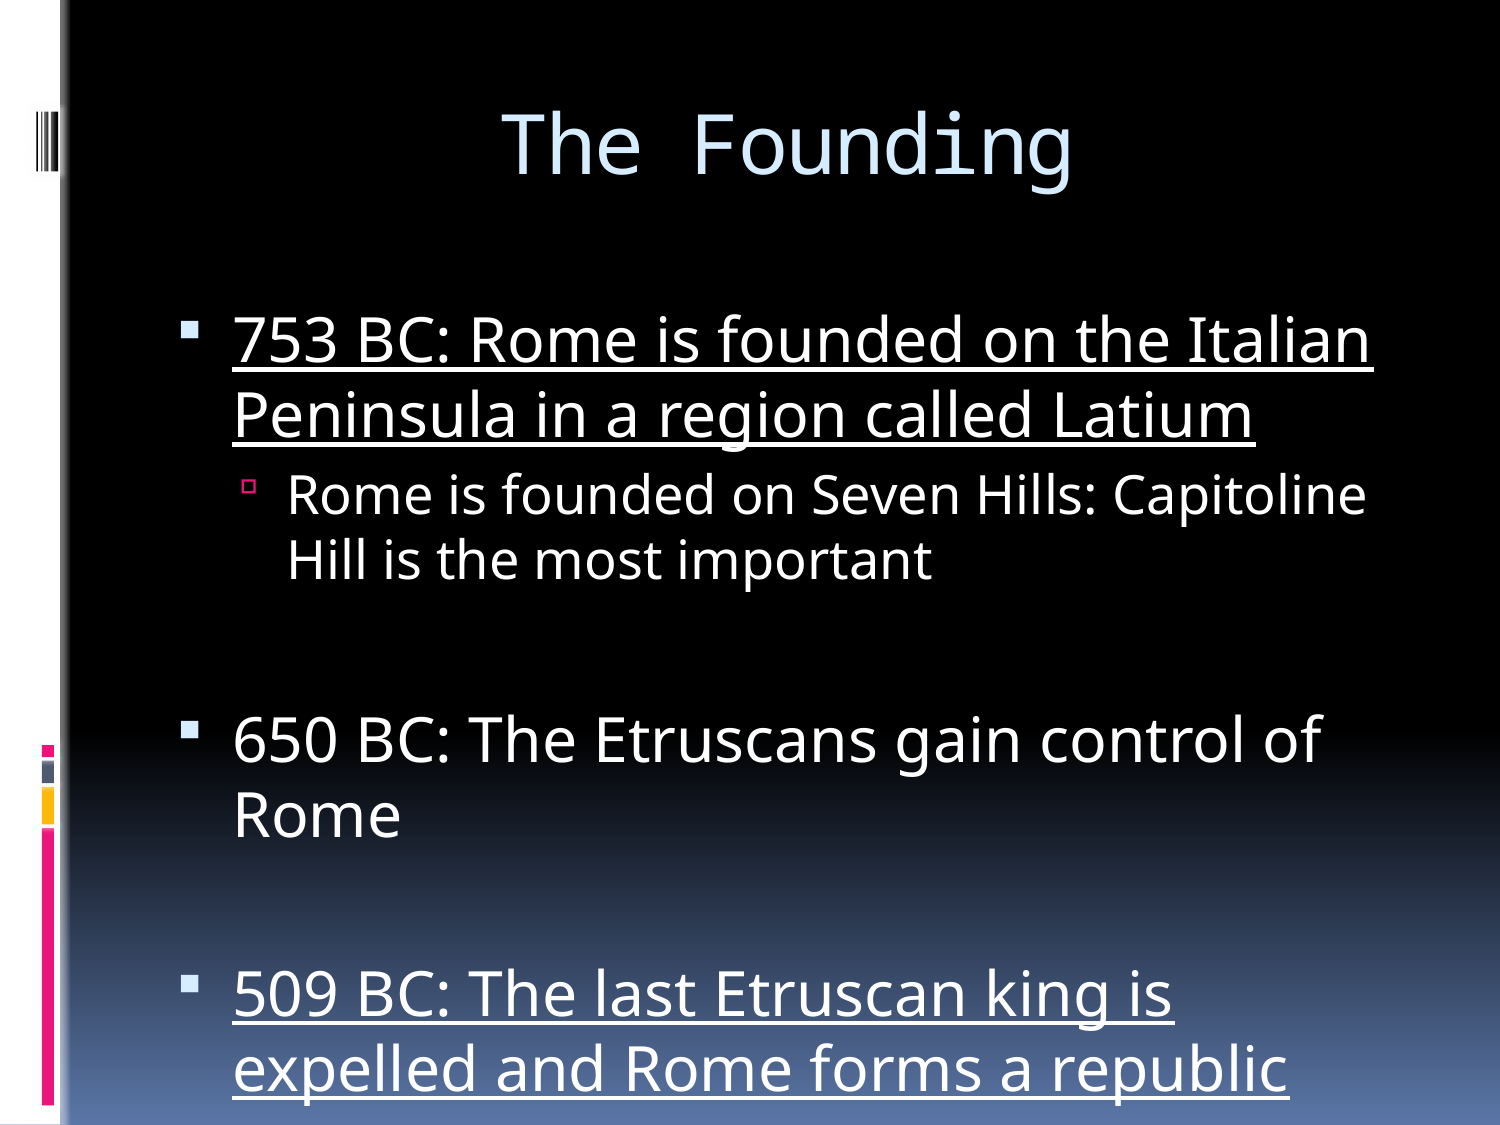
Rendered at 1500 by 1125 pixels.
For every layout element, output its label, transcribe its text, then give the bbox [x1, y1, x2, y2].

title The Founding [150, 83, 1425, 234]
list 753 BC: Rome is founded on the Italian Peninsula in a region called Latium Rome is founded on Seven Hills: Capitoline Hill is the most important 650 BC: The Etruscans gain control of Rome 509 BC: The last Etruscan king is expelled and Rome forms a republic [150, 292, 1425, 1043]
